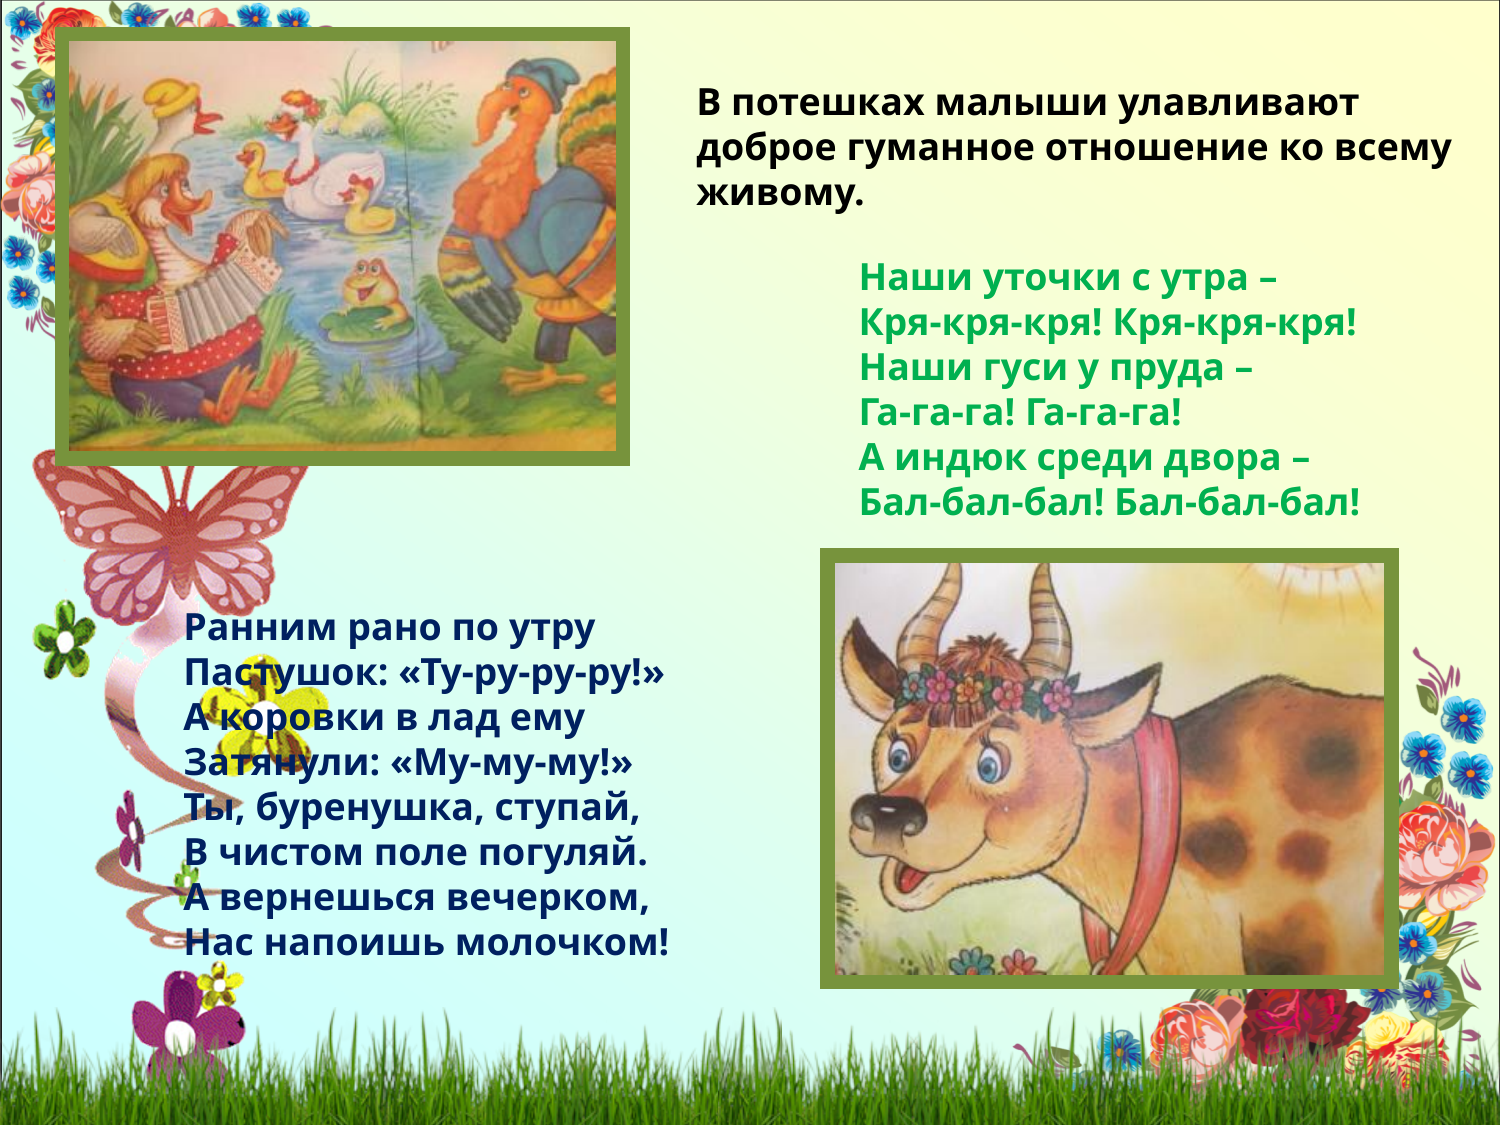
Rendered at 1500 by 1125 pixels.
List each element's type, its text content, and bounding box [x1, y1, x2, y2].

text_box Наши уточки с утра – Кря-кря-кря! Кря-кря-кря! Наши гуси у пруда – Га-га-га! Га-га-га! А индюк среди двора – Бал-бал-бал! Бал-бал-бал! [843, 246, 1376, 531]
picture [0, 0, 1500, 1125]
text_box Ранним рано по утру Пастушок: «Ту-ру-ру-ру!» А коровки в лад ему Затянули: «Му-му-му!» Ты, буренушка, ступай, В чистом поле погуляй. А вернешься вечерком, Нас напоишь молочком! [168, 596, 685, 971]
text_box В потешках малыши улавливают доброе гуманное отношение ко всему живому. [681, 70, 1478, 220]
